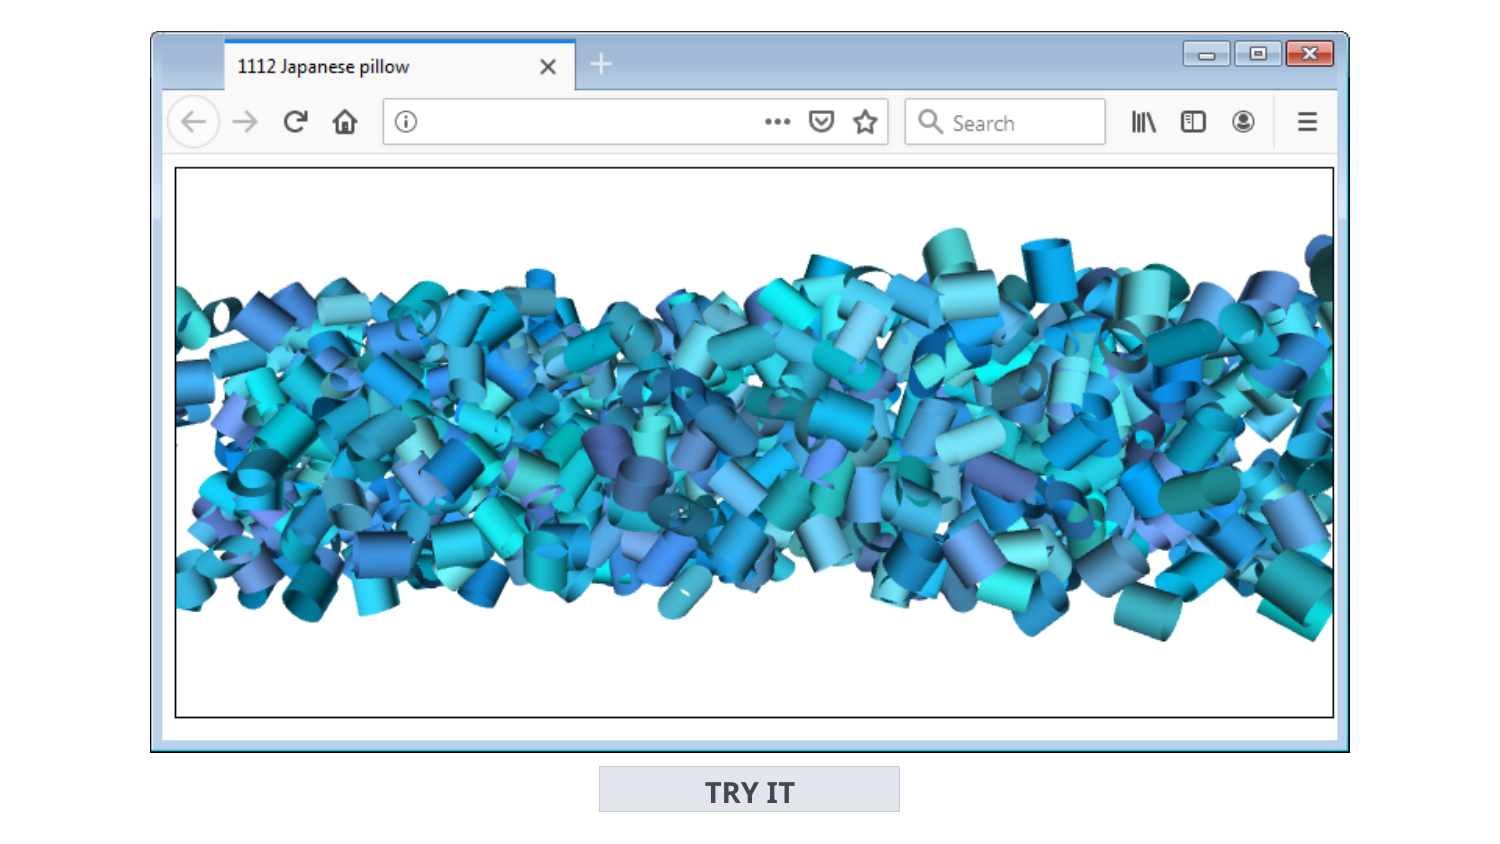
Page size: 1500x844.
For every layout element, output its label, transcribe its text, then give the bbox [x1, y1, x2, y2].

picture [149, 31, 1351, 753]
text_box TRY IT [599, 766, 900, 812]
